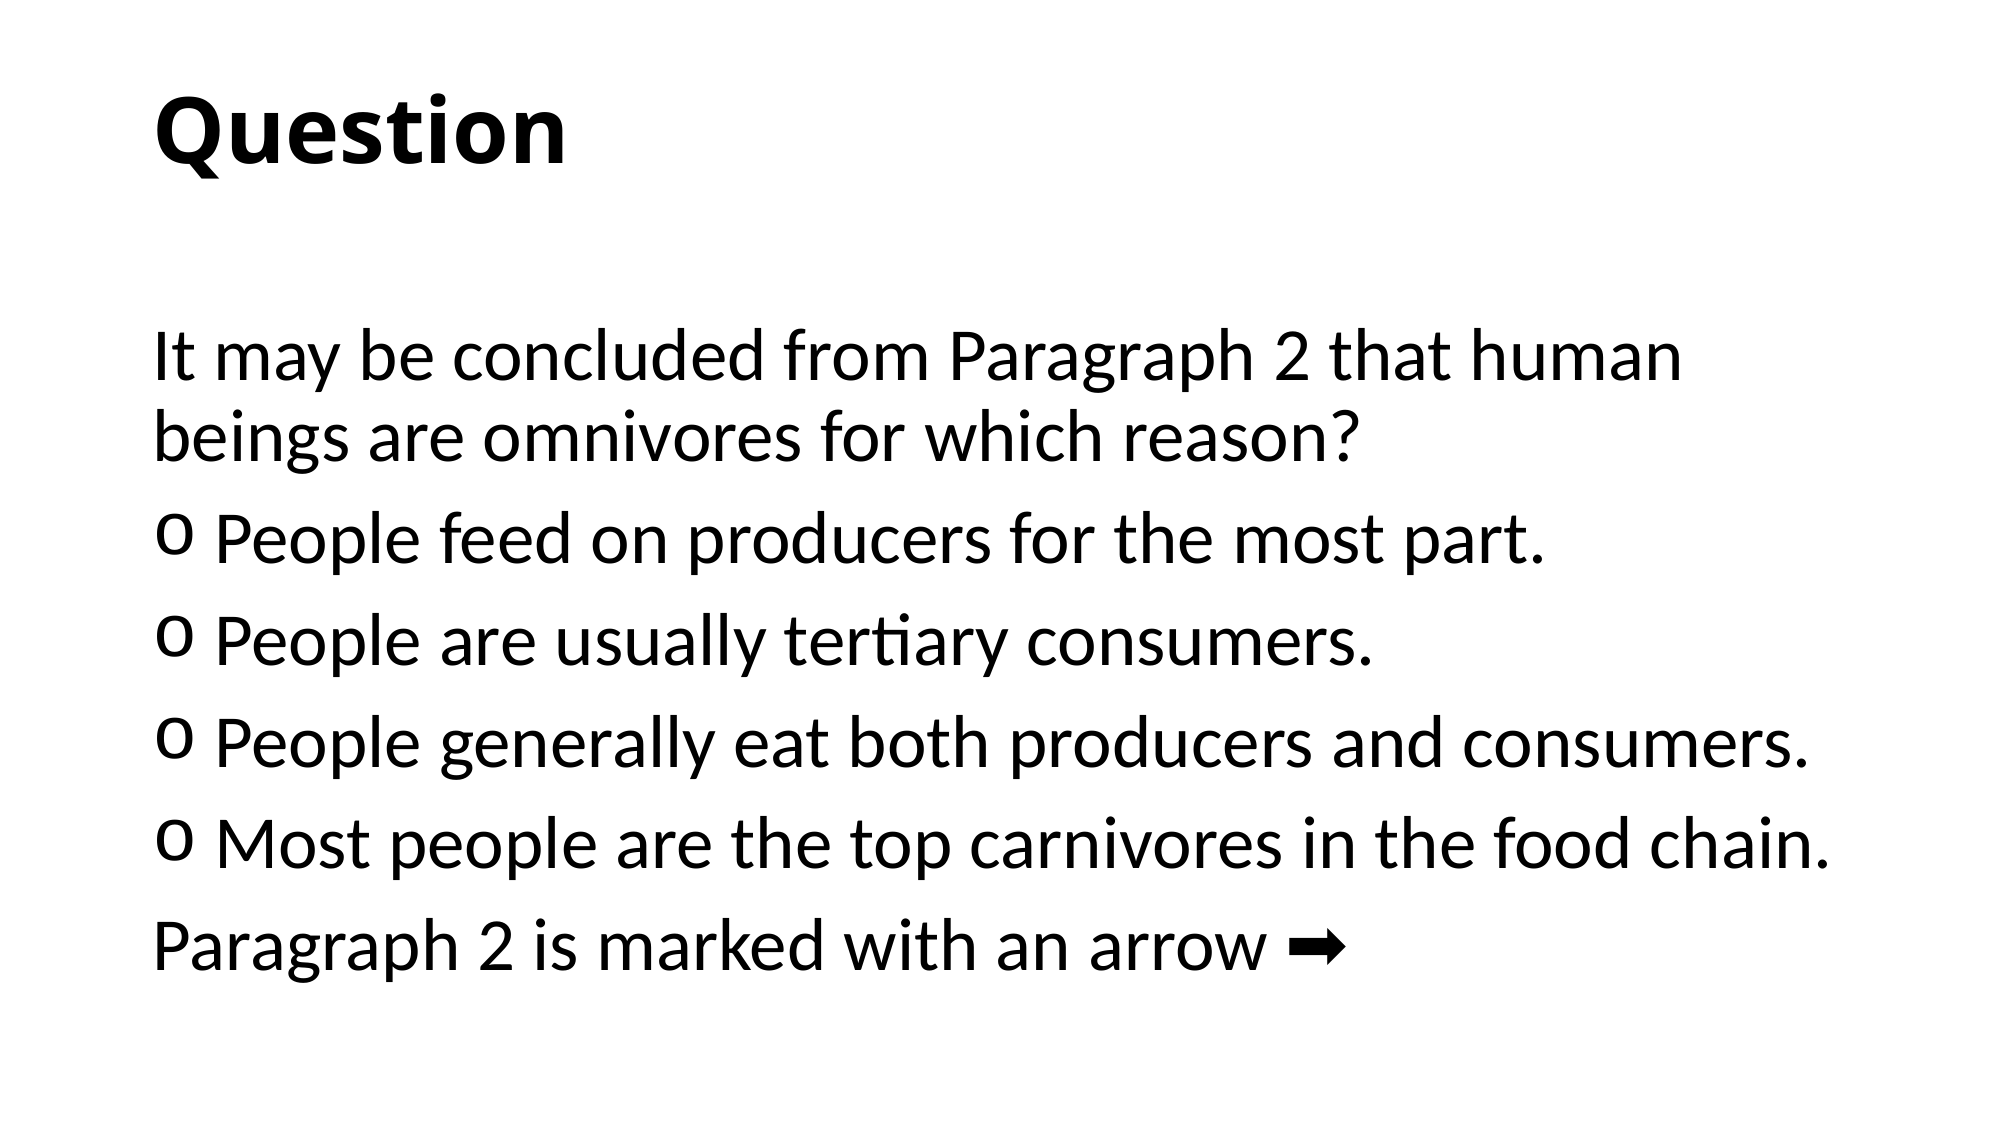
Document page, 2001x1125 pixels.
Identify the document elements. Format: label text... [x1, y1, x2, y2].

list It may be concluded from Paragraph 2 that human beings are omnivores for which reason? People feed on producers for the most part. People are usually tertiary consumers. People generally eat both producers and consumers. Most people are the top carnivores in the food chain. Paragraph 2 is marked with an arrow ➡ [137, 308, 1863, 1014]
title Question [137, 49, 1825, 218]
